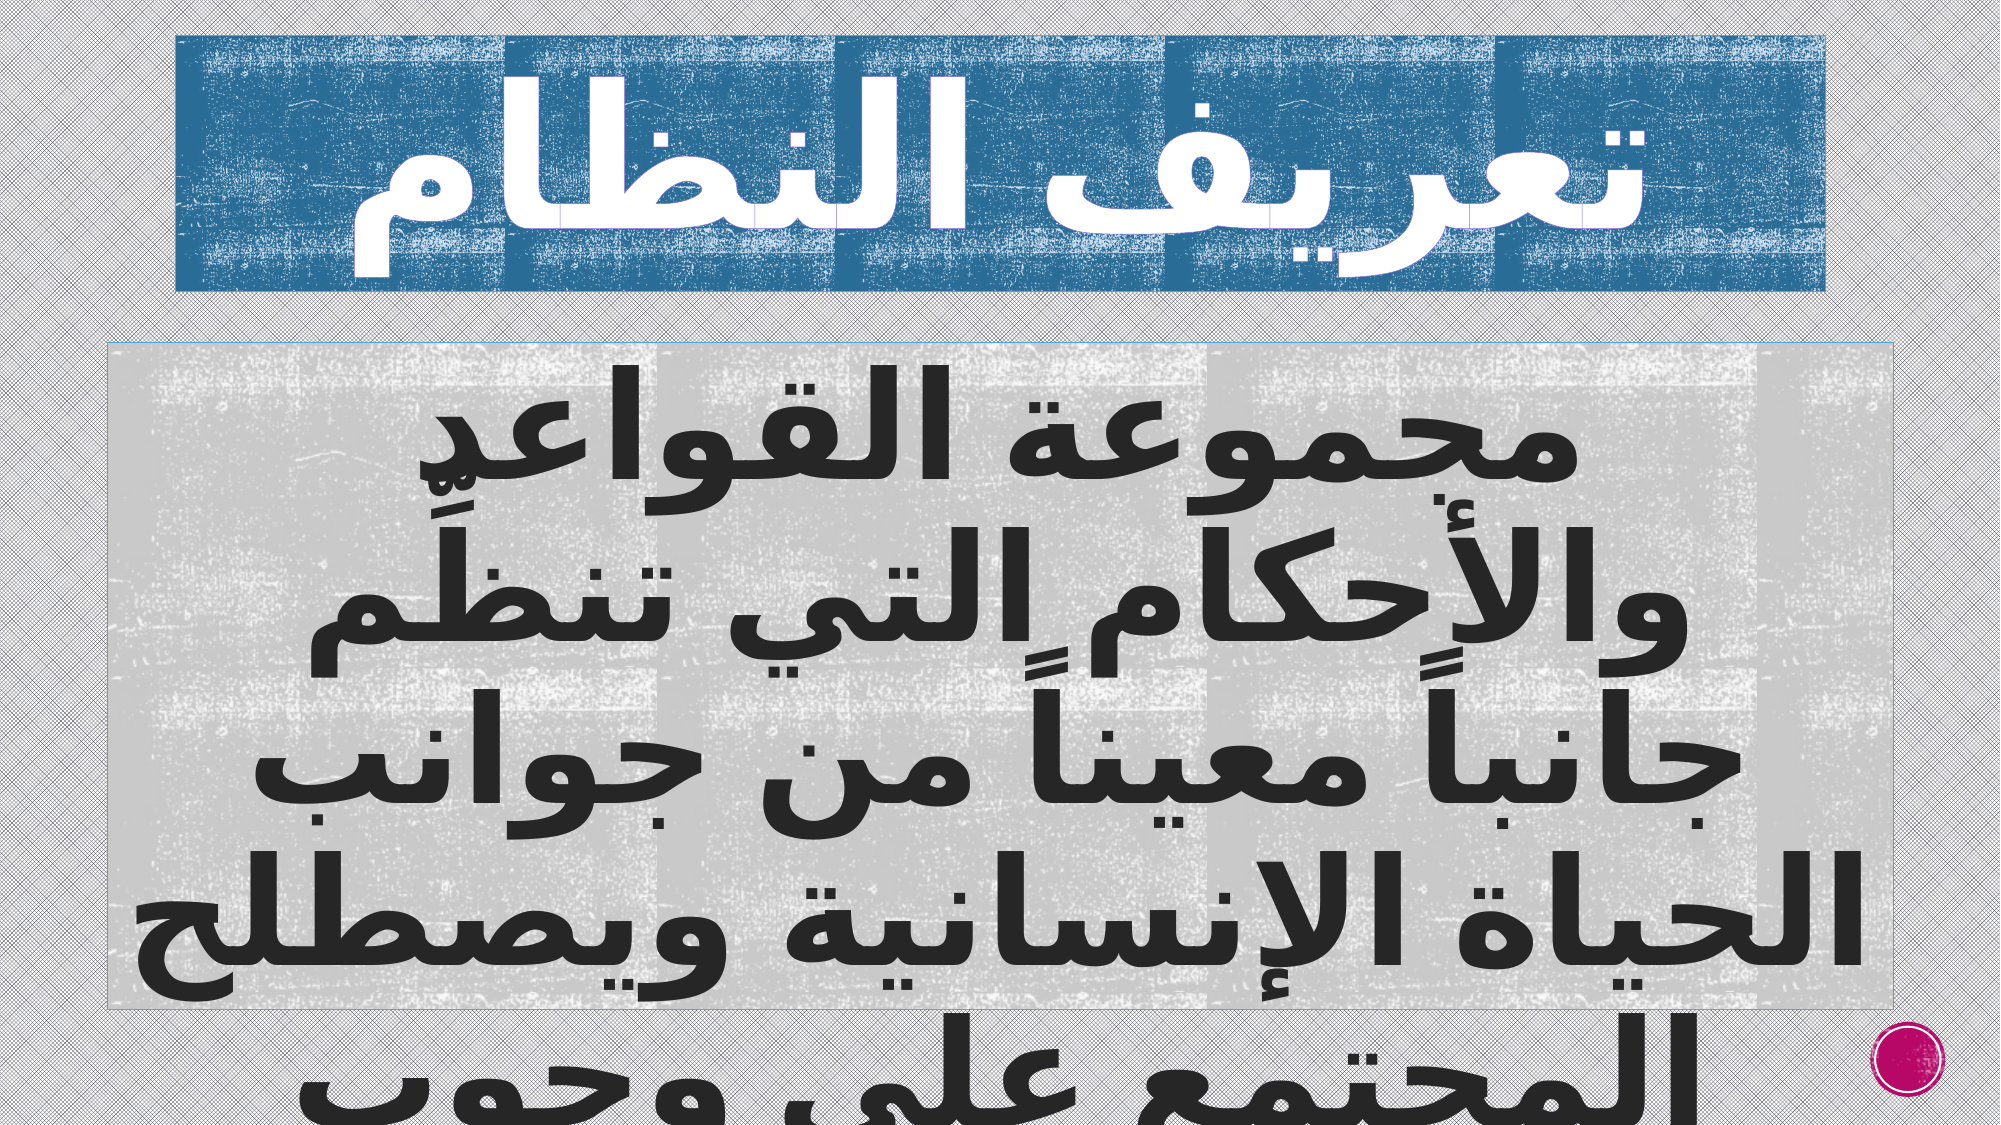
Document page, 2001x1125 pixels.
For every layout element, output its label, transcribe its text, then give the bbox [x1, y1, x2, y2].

list مجموعة القواعد والأحكام التي تنظِّم جانباً معيناً من جوانب الحياة الإنسانية ويصطلح المجتمع على وجوب احترامها وتنفيذها [107, 342, 1894, 1010]
title تعريف النظام [175, 35, 1826, 292]
